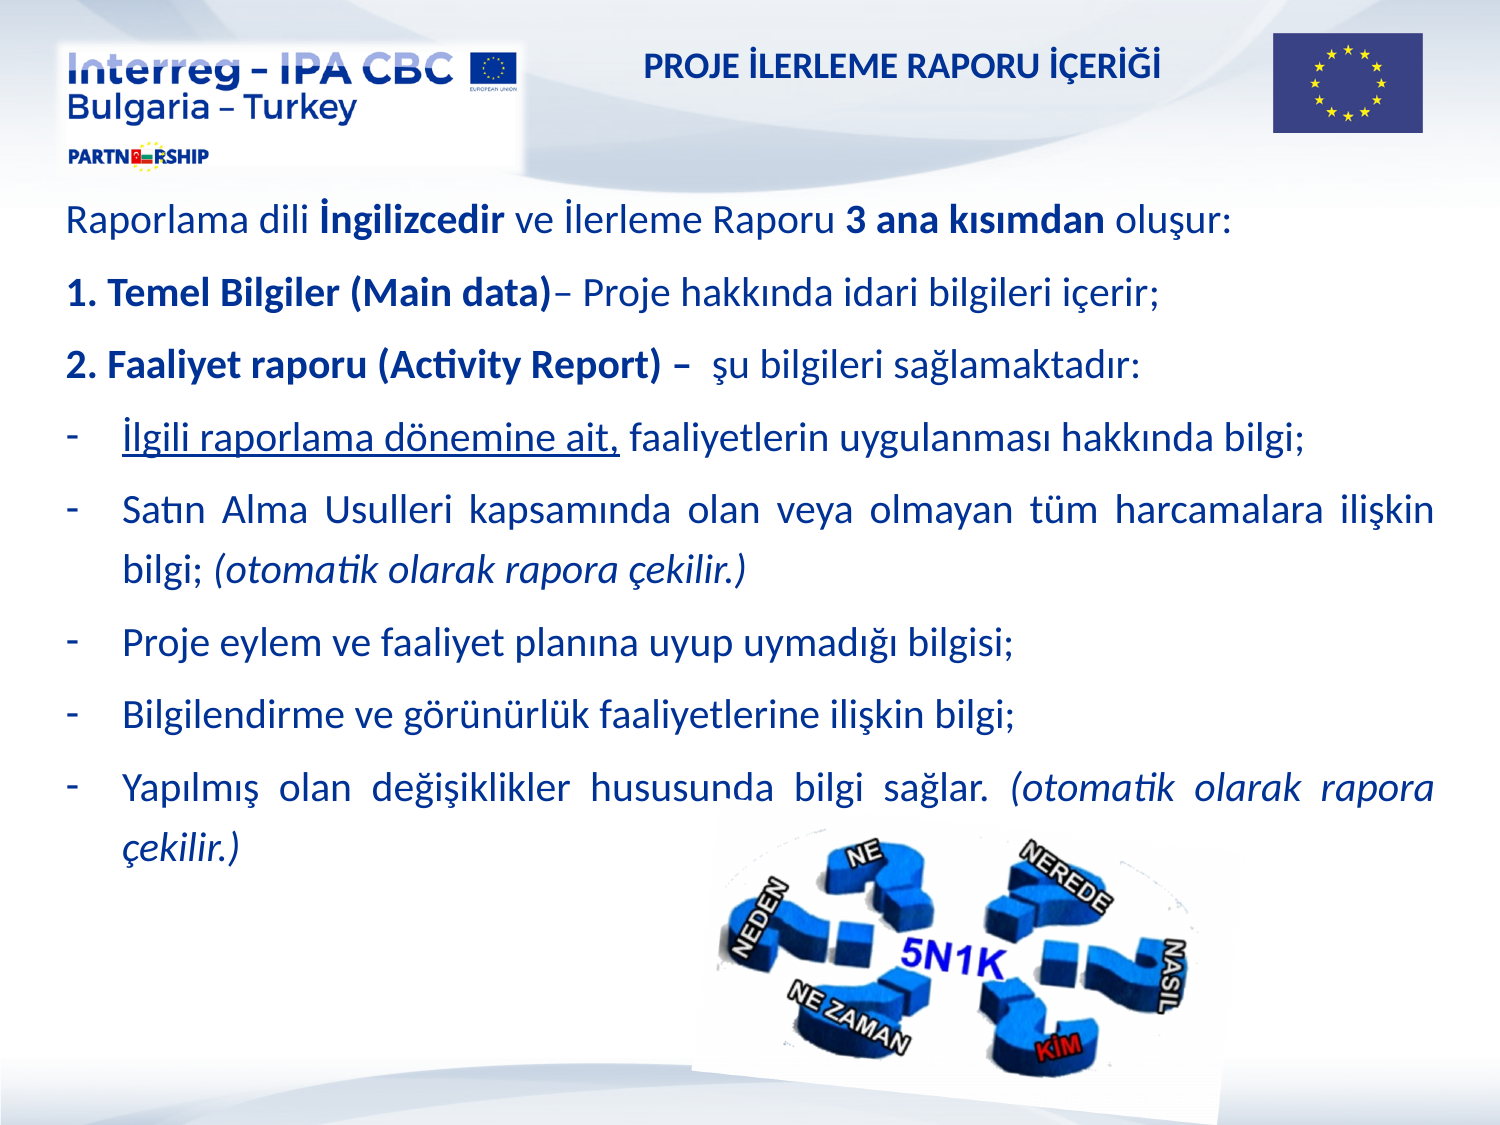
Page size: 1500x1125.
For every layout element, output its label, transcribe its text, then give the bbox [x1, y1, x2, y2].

text_box Raporlama dili İngilizcedir ve İlerleme Raporu 3 ana kısımdan oluşur: 1. Temel Bilgiler (Main data)– Proje hakkında idari bilgileri içerir; 2. Faaliyet raporu (Activity Report) – şu bilgileri sağlamaktadır: İlgili raporlama dönemine ait, faaliyetlerin uygulanması hakkında bilgi; Satın Alma Usulleri kapsamında olan veya olmayan tüm harcamalara ilişkin bilgi; (otomatik olarak rapora çekilir.) Proje eylem ve faaliyet planına uyup uymadığı bilgisi; Bilgilendirme ve görünürlük faaliyetlerine ilişkin bilgi; Yapılmış olan değişiklikler hususunda bilgi sağlar. (otomatik olarak rapora çekilir.) [50, 218, 1451, 1057]
picture [0, 0, 1500, 209]
picture [0, 798, 1500, 1125]
